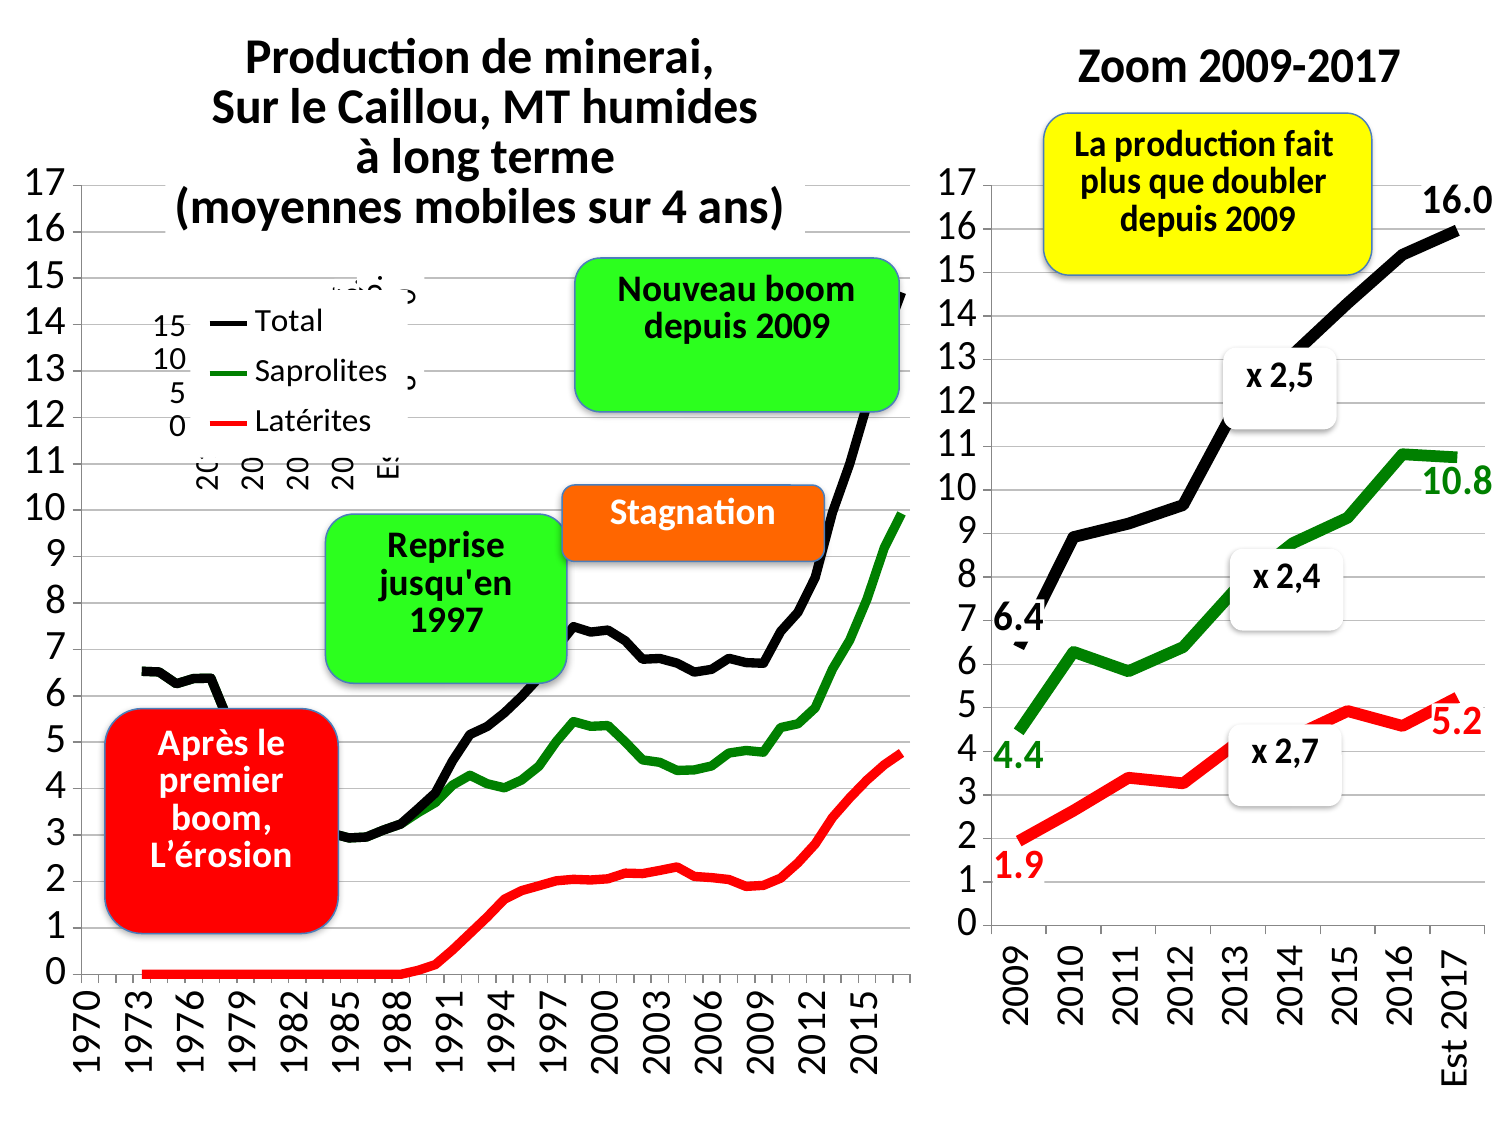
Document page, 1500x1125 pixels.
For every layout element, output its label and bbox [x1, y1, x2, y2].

chart [22, 20, 1500, 1102]
